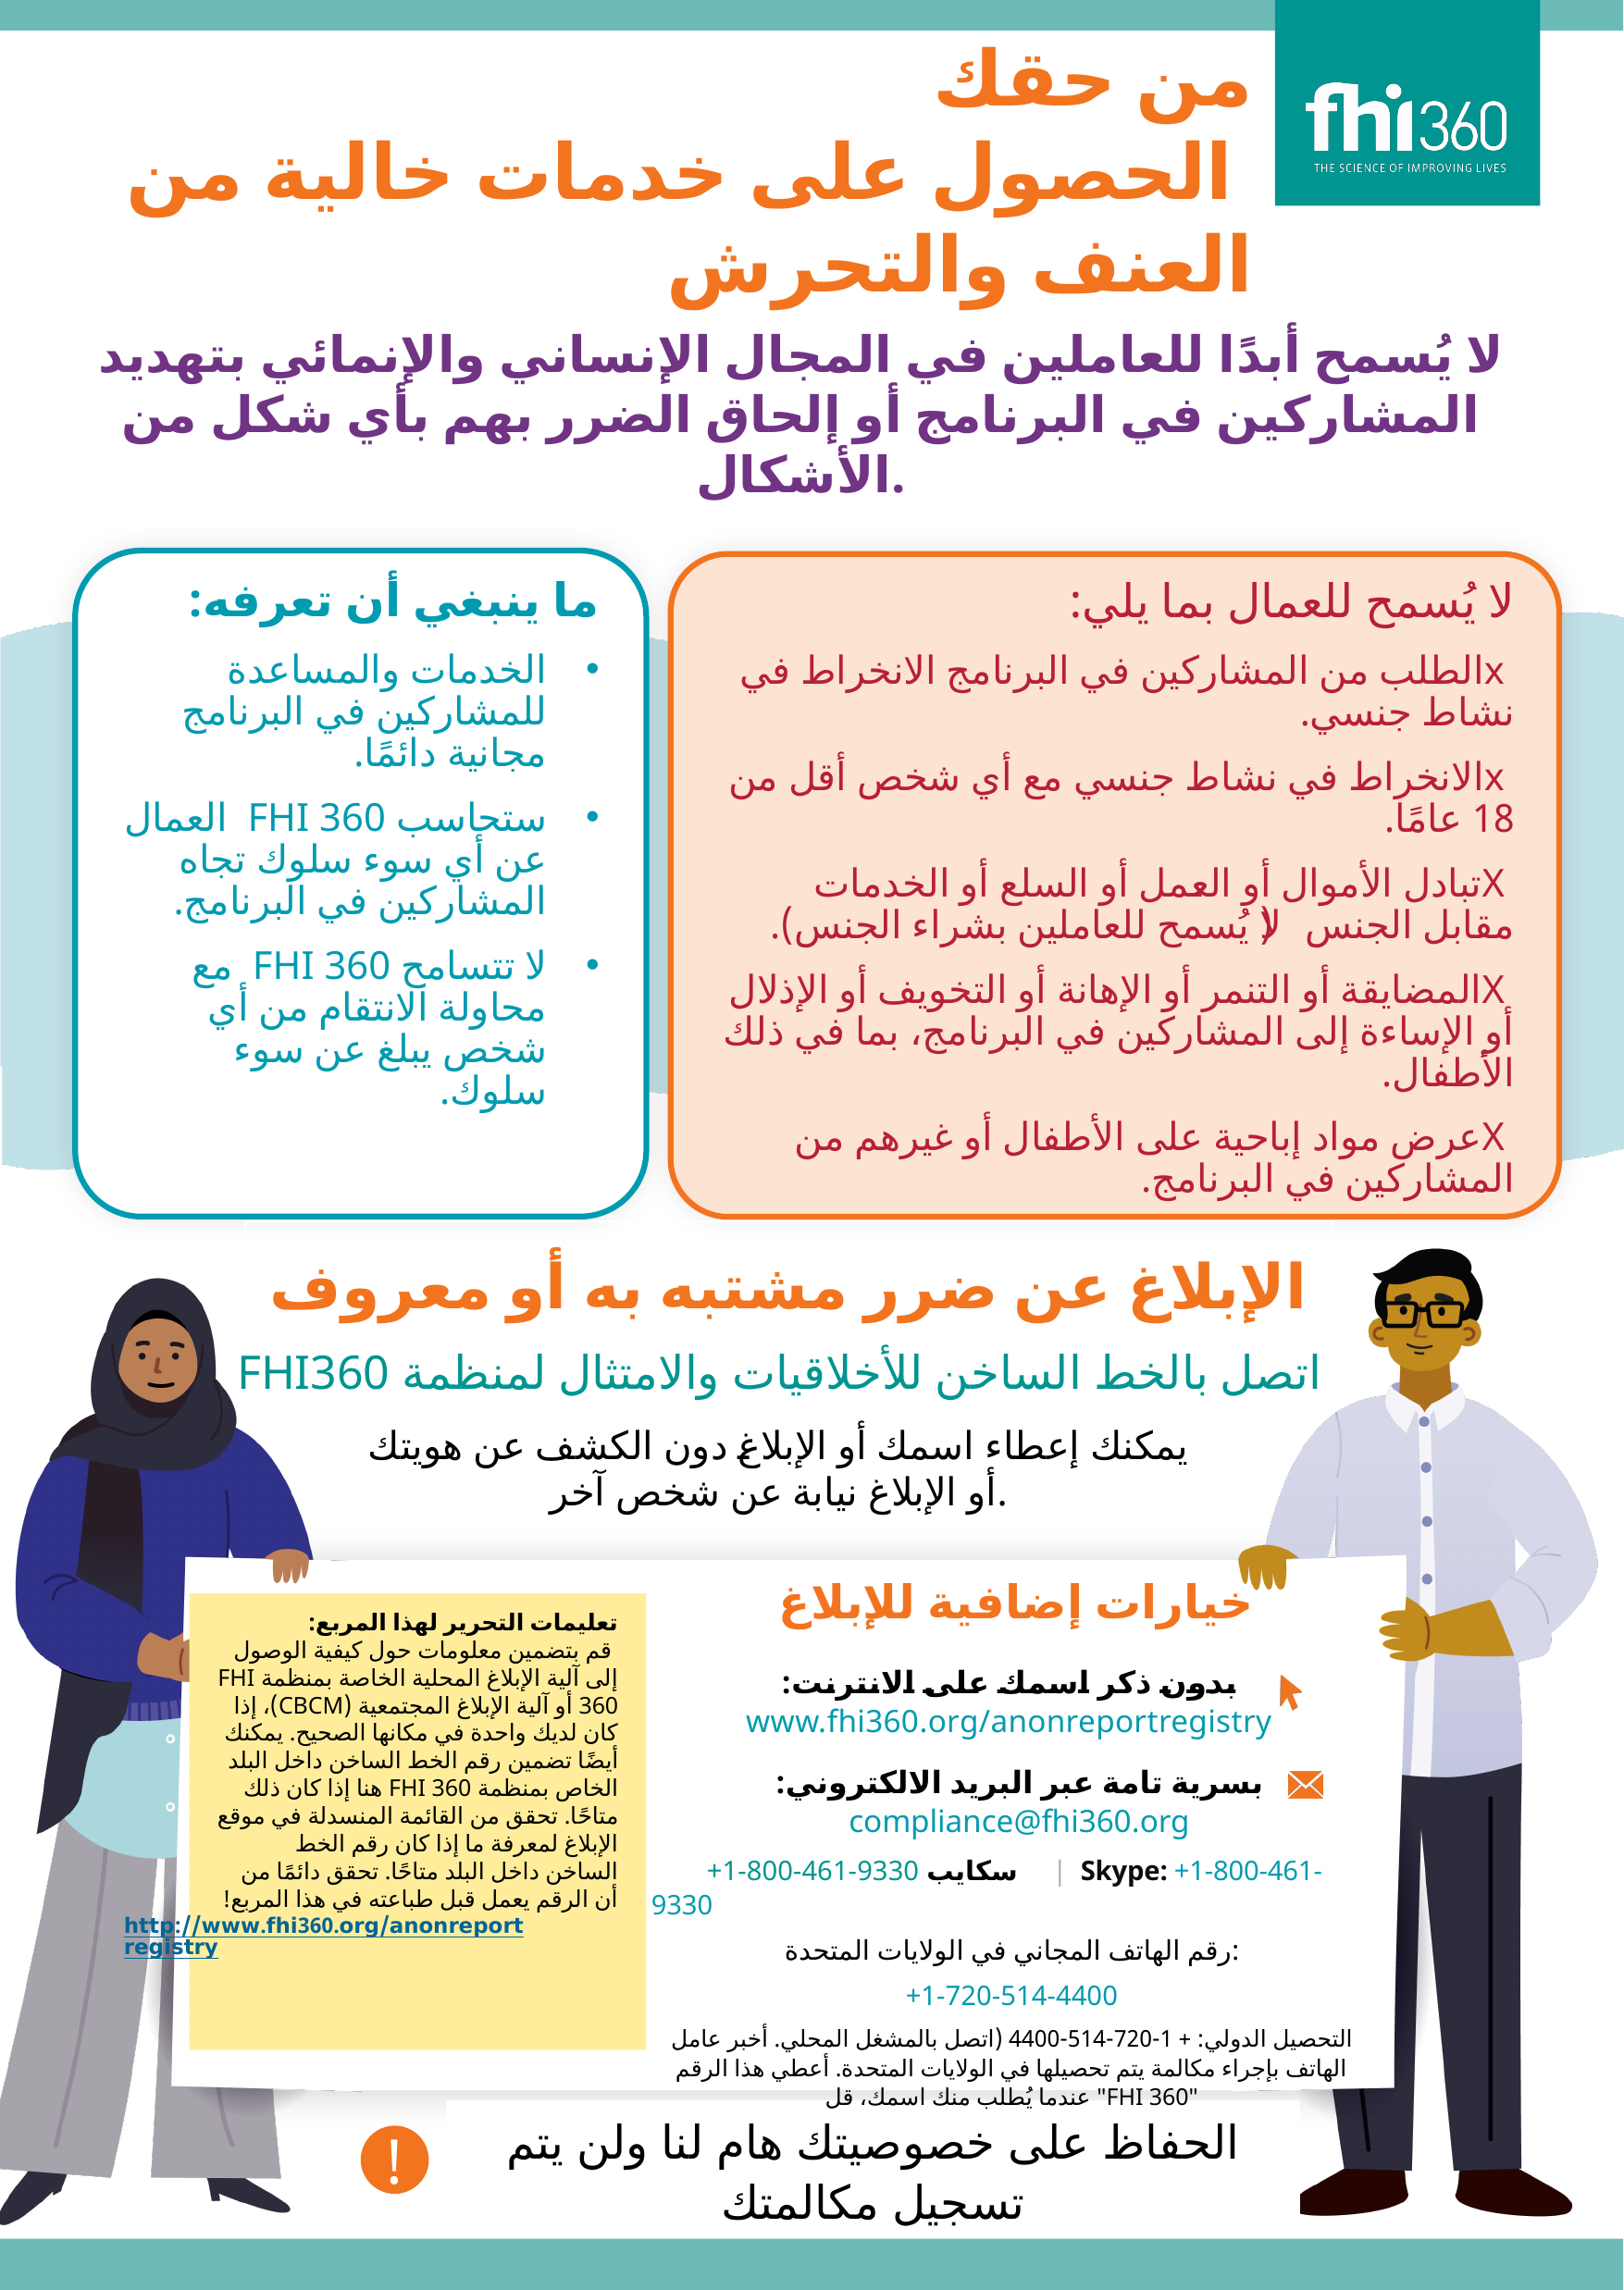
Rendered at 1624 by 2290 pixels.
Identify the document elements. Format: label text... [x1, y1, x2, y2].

text_box لا يُسمح للعمال بما يلي: xالطلب من المشاركين في البرنامج الانخراط في نشاط جنسي. xالانخراط في نشاط جنسي مع أي شخص أقل من 18 عامًا. Xتبادل الأموال أو العمل أو السلع أو الخدمات مقابل الجنس (لا يُسمح للعاملين بشراء الجنس). Xالمضايقة أو التنمر أو الإهانة أو التخويف أو الإذلال أو الإساءة إلى المشاركين في البرنامج، بما في ذلك الأطفال. Xعرض مواد إباحية على الأطفال أو غيرهم من المشاركين في البرنامج. [669, 552, 1561, 1196]
picture [1550, 583, 1624, 1195]
picture [1267, 1667, 1310, 1719]
text_box لا يُسمح أبدًا للعاملين في المجال الإنساني والإنمائي بتهديد المشاركين في البرنامج أو إلحاق الضرر بهم بأي شكل من الأشكال. [0, 322, 1603, 504]
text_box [360, 2118, 1097, 2195]
picture [1288, 1771, 1323, 1799]
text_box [0, 1196, 1624, 2238]
picture [0, 583, 90, 1195]
picture [632, 583, 680, 1195]
text_box ما ينبغي أن تعرفه: الخدمات والمساعدة للمشاركين في البرنامج مجانية دائمًا. ستحاسب FHI 360 العمال عن أي سوء سلوك تجاه المشاركين في البرنامج. لا تتسامح FHI 360 مع محاولة الانتقام من أي شخص يبلغ عن سوء سلوك. [74, 550, 648, 1196]
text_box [162, 1259, 1416, 1517]
text_box [51, 66, 1291, 322]
text_box من حقك الحصول على خدمات خالية من العنف والتحرش [0, 31, 1268, 306]
picture [1306, 82, 1506, 172]
